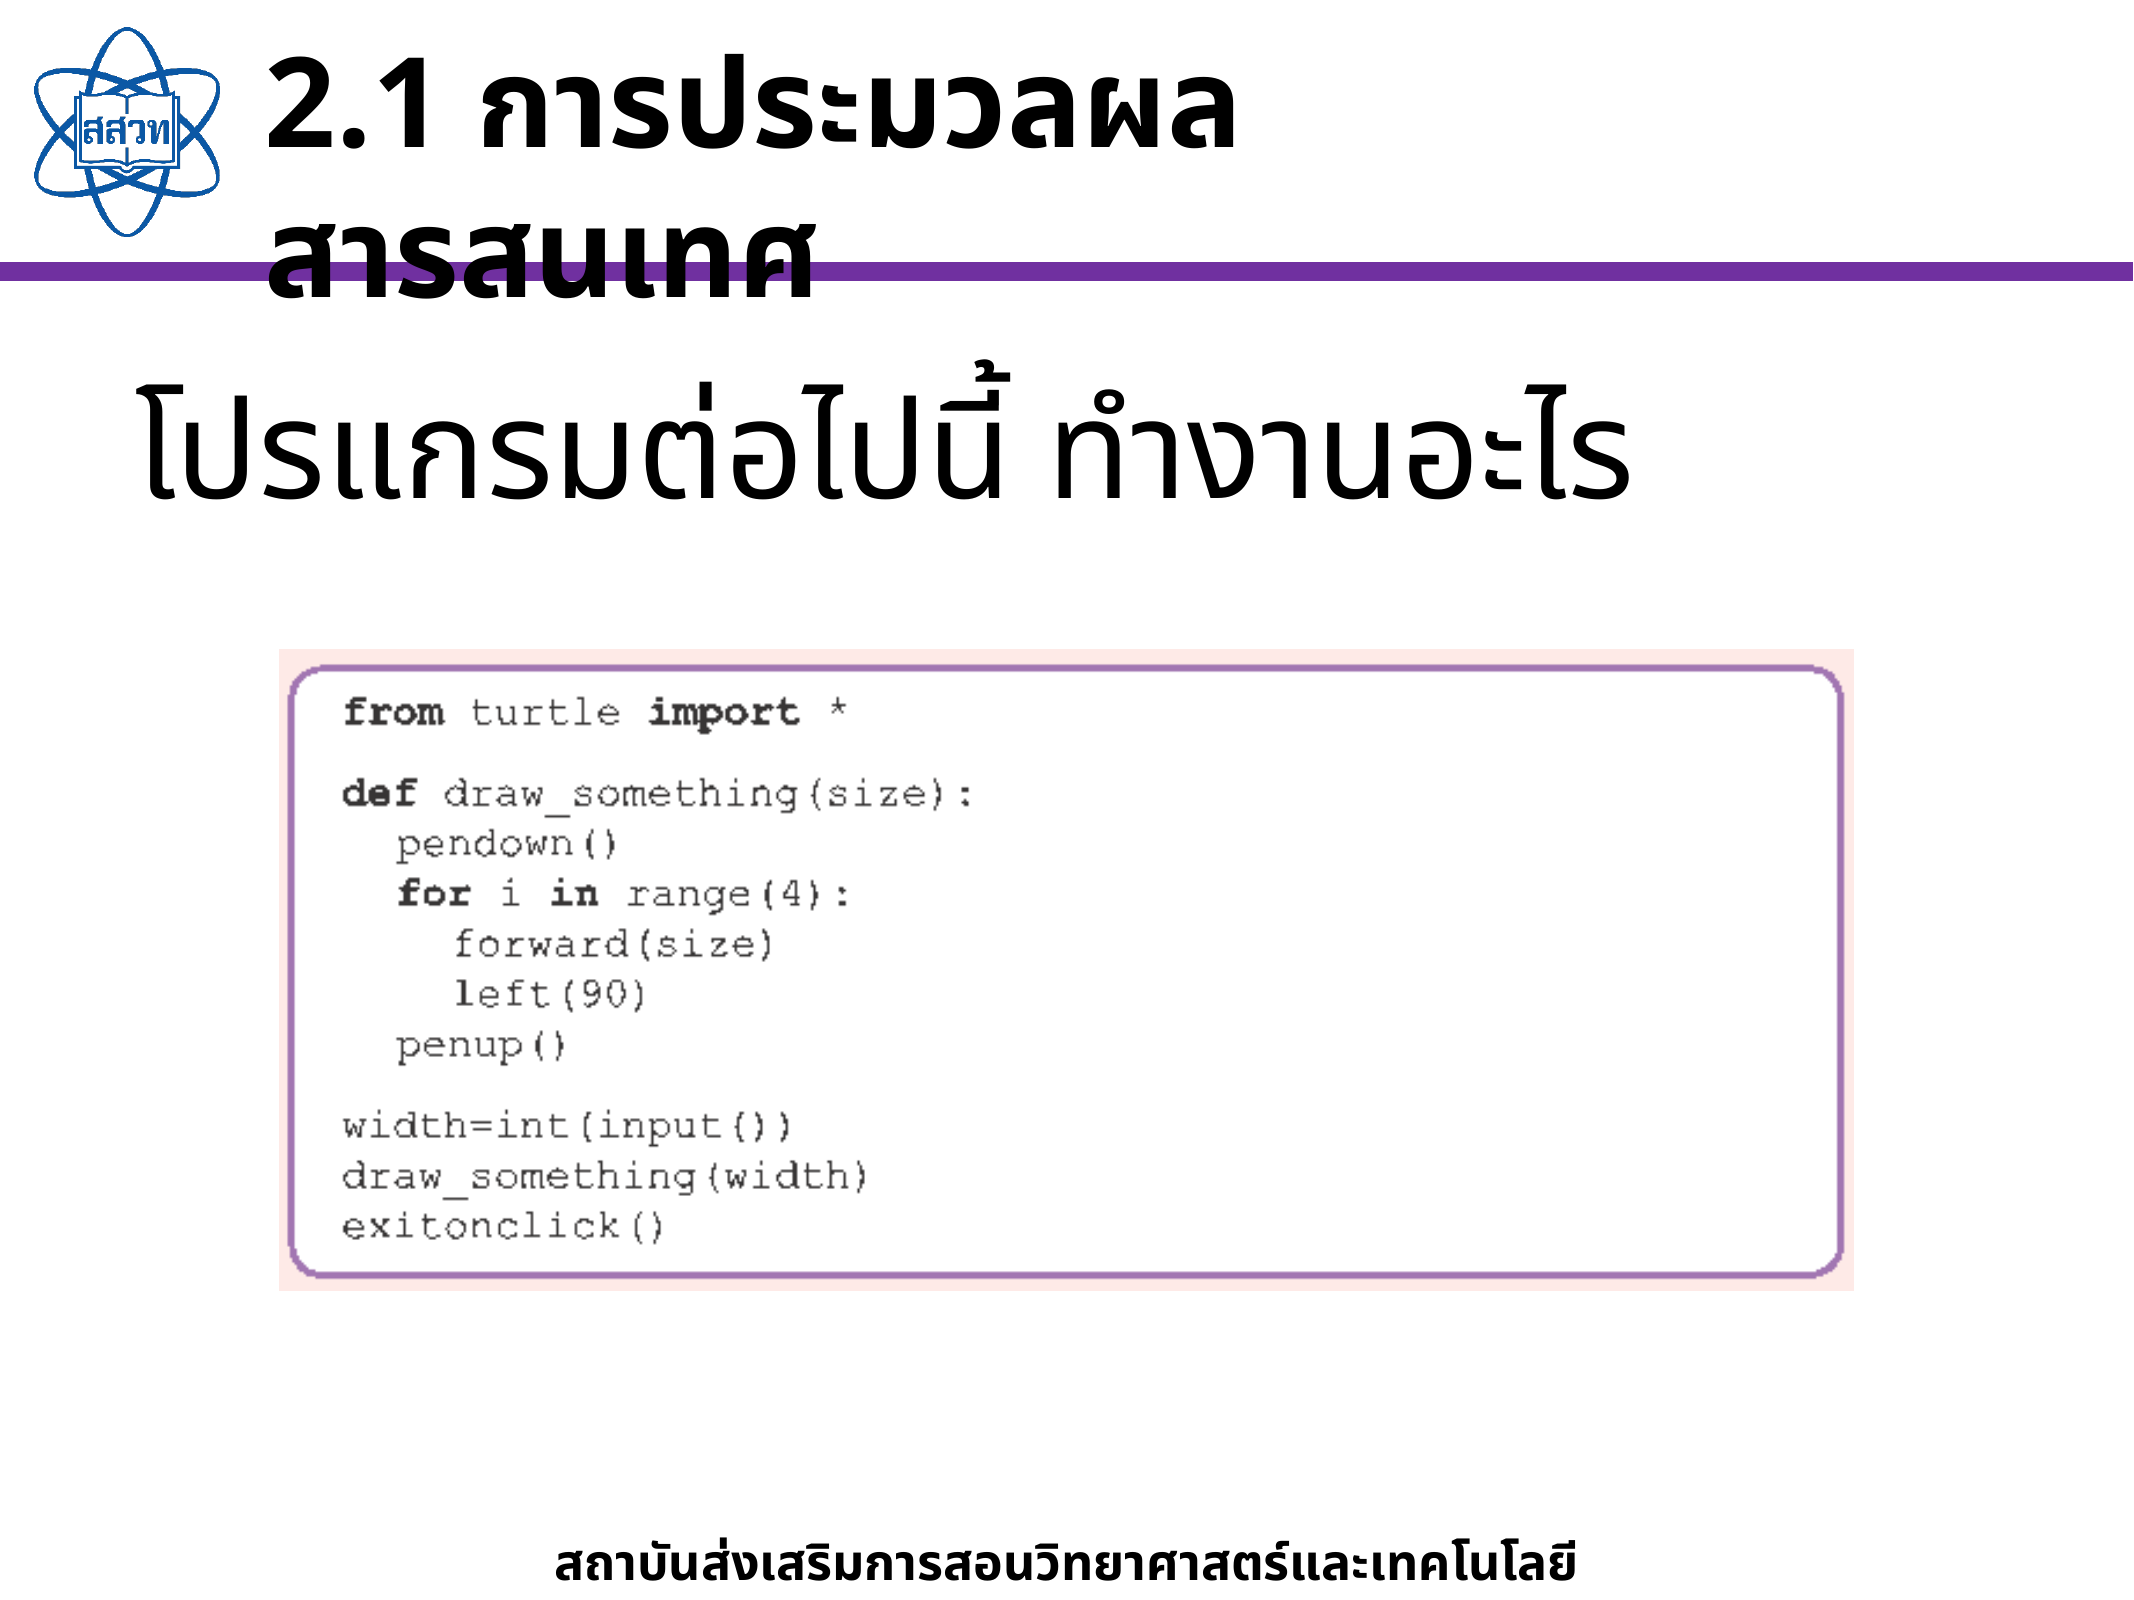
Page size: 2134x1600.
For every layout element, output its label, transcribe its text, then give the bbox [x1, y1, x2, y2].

text_box โปรแกรมต่อไปนี้ ทำงานอะไร [126, 351, 1902, 536]
text_box สถาบันส่งเสริมการสอนวิทยาศาสตร์และเทคโนโลยี [0, 1522, 2134, 1589]
text_box 2.1 การประมวลผลสารสนเทศ [256, 88, 1664, 257]
picture [33, 27, 220, 237]
picture [279, 649, 1854, 1291]
